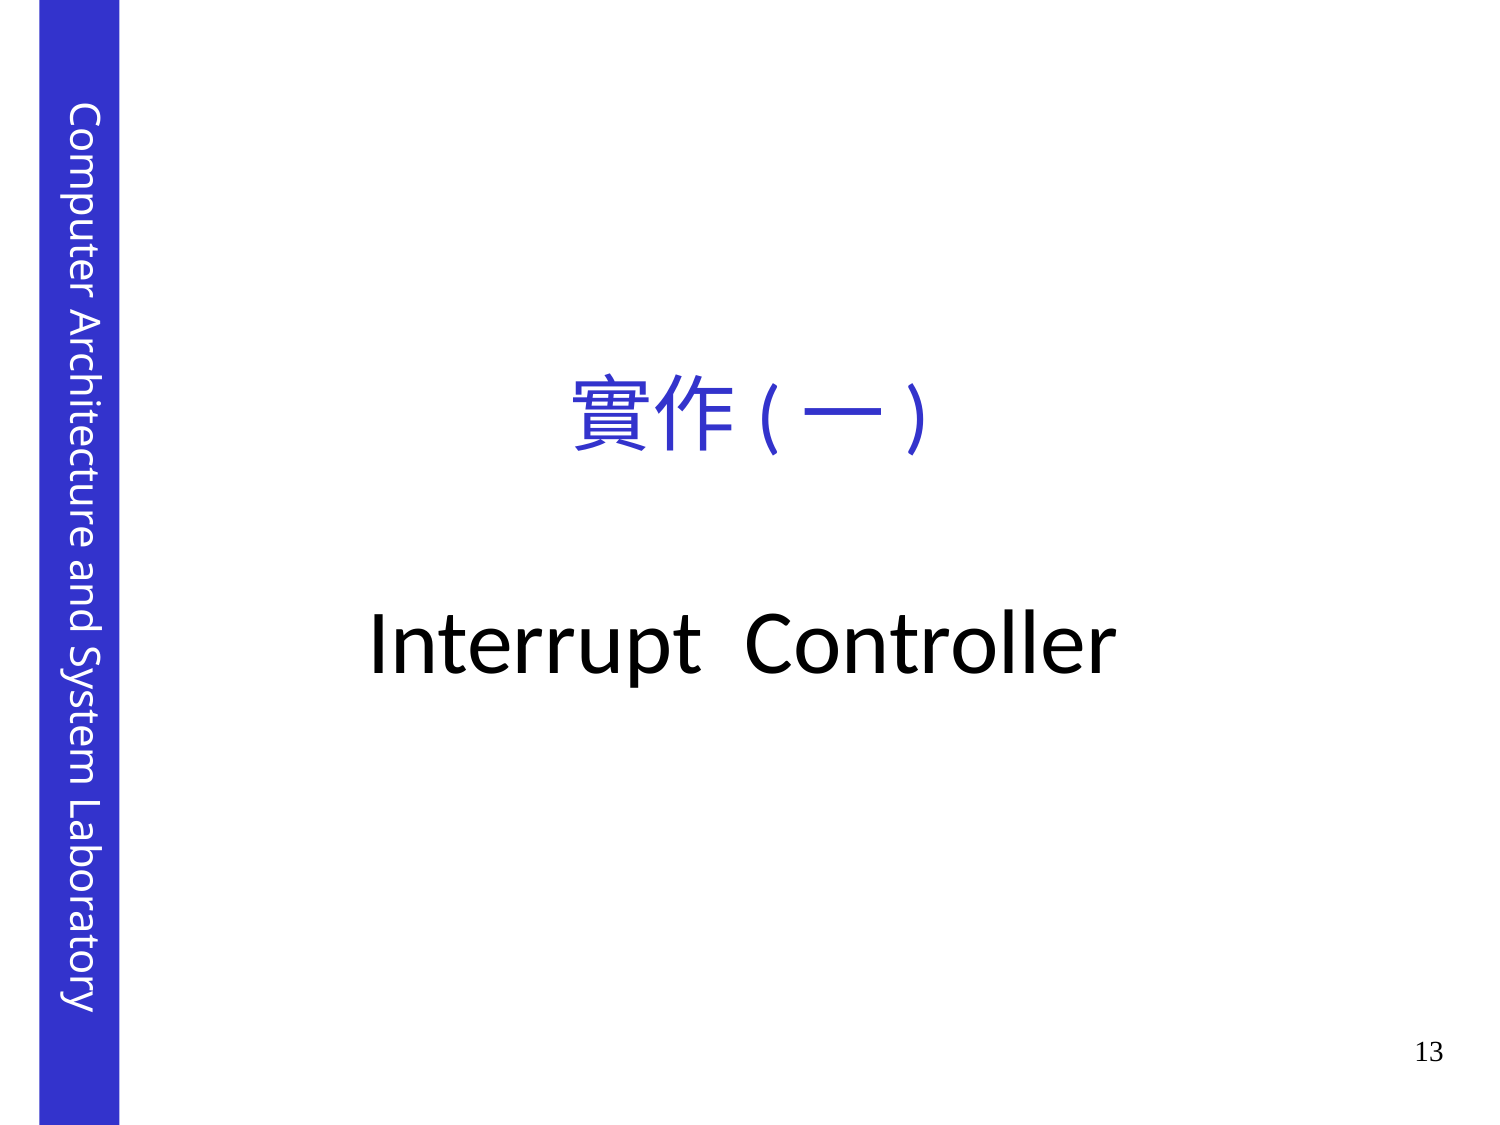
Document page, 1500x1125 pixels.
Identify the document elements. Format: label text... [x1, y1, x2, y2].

slide_number 13 [1108, 1024, 1460, 1103]
title 實作(一) [111, 290, 1388, 533]
subtitle Interrupt Controller [218, 574, 1269, 862]
